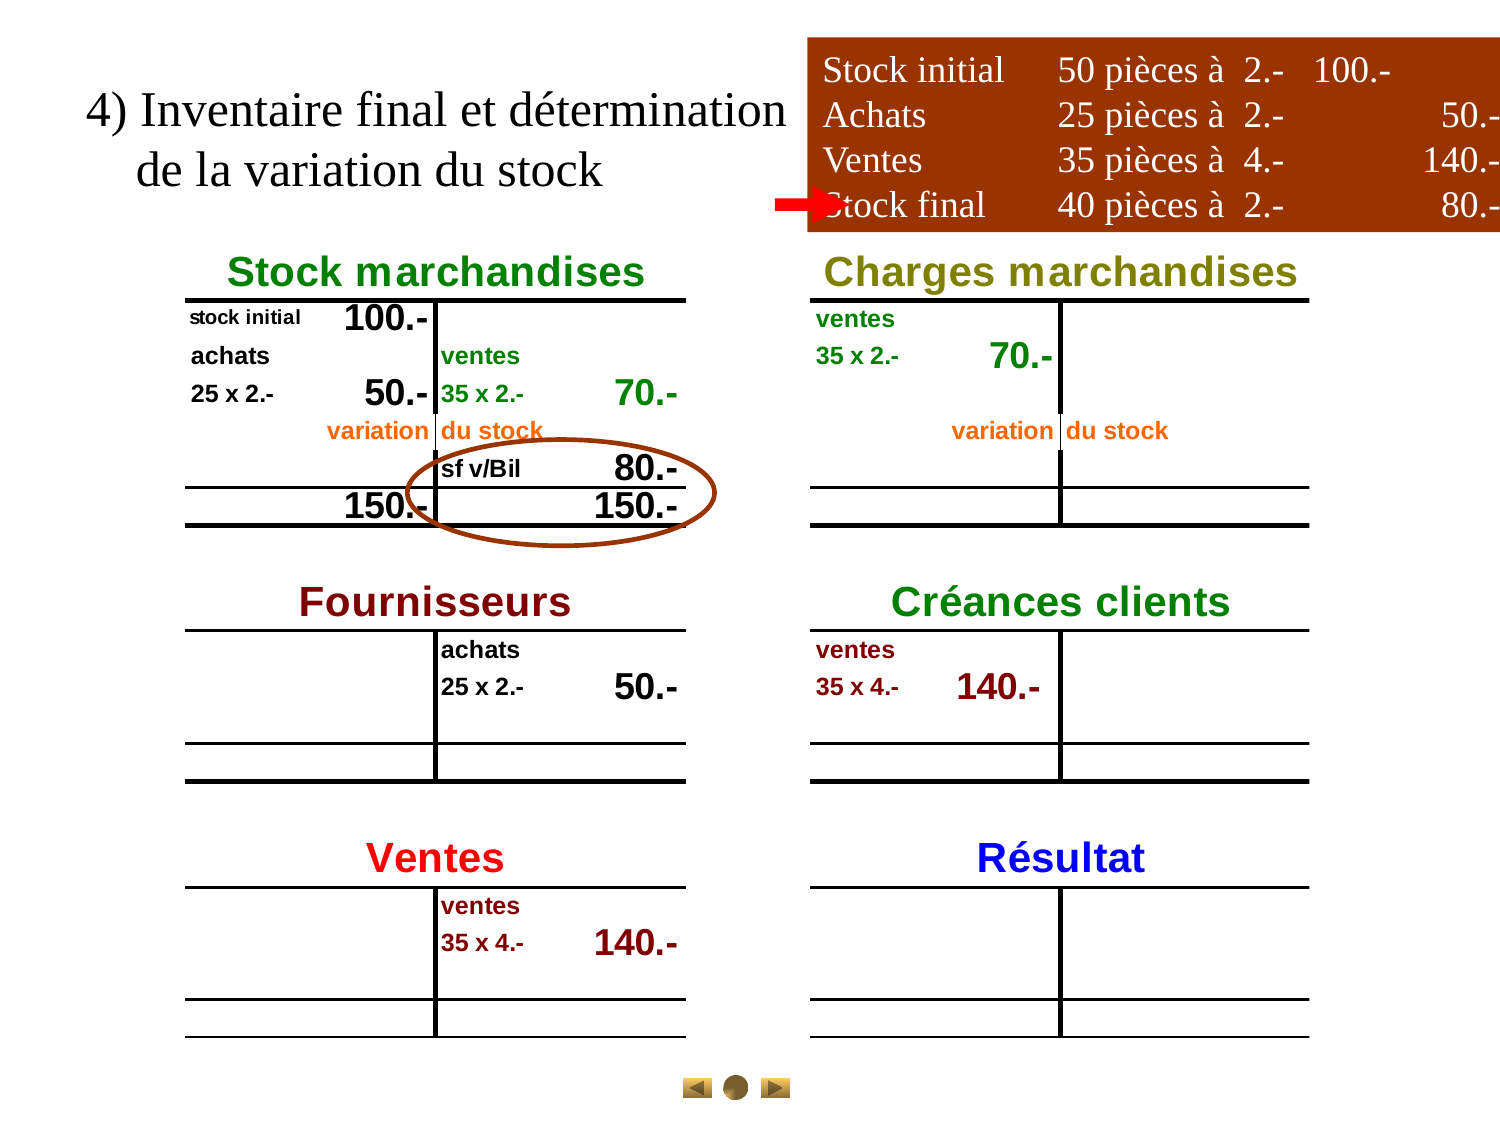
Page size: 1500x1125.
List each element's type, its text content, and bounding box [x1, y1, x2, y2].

text_box 4) Inventaire final et détermination de la variation du stock [71, 69, 803, 204]
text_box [184, 243, 1312, 1039]
text_box Stock initial 50 pièces à 2.- 100.- Achats 25 pièces à 2.- 50.- Ventes 35 pièces à 4.- 140.- Stock final 40 pièces à 2.- 80.- [807, 37, 1500, 233]
text_box [774, 198, 850, 211]
